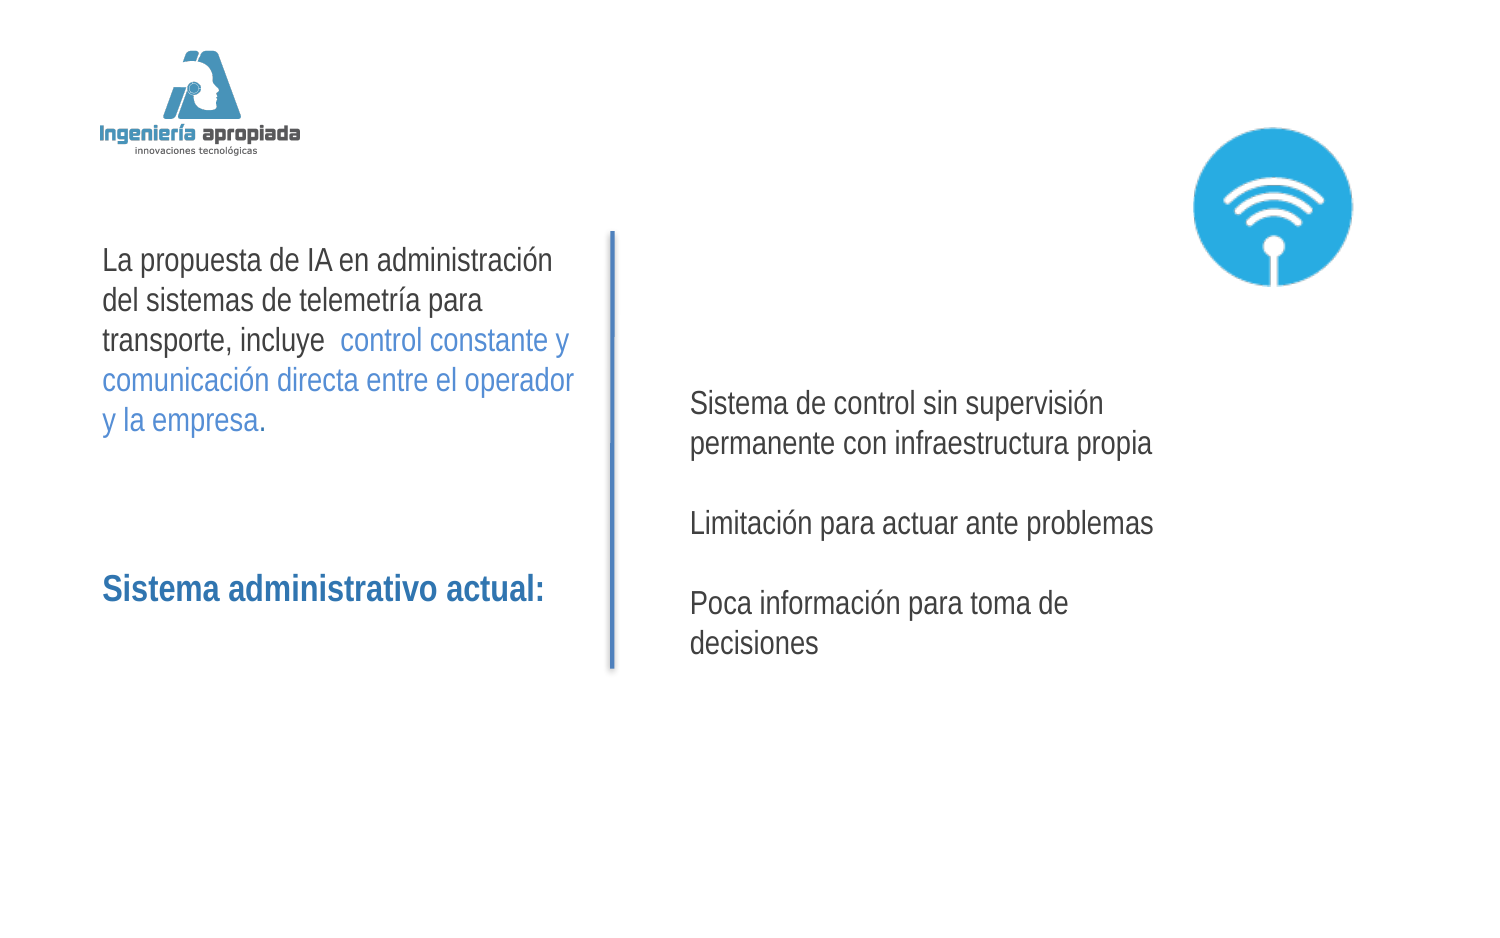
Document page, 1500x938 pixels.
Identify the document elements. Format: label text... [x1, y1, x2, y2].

picture [1193, 126, 1355, 288]
text_box Sistema de control sin supervisión permanente con infraestructura propia Limitación para actuar ante problemas Poca información para toma de decisiones [674, 374, 1194, 705]
picture [99, 50, 300, 156]
text_box Sistema administrativo actual: [87, 556, 573, 631]
text_box La propuesta de IA en administración del sistemas de telemetría para transporte, incluye control constante y comunicación directa entre el operador y la empresa. [87, 231, 606, 540]
